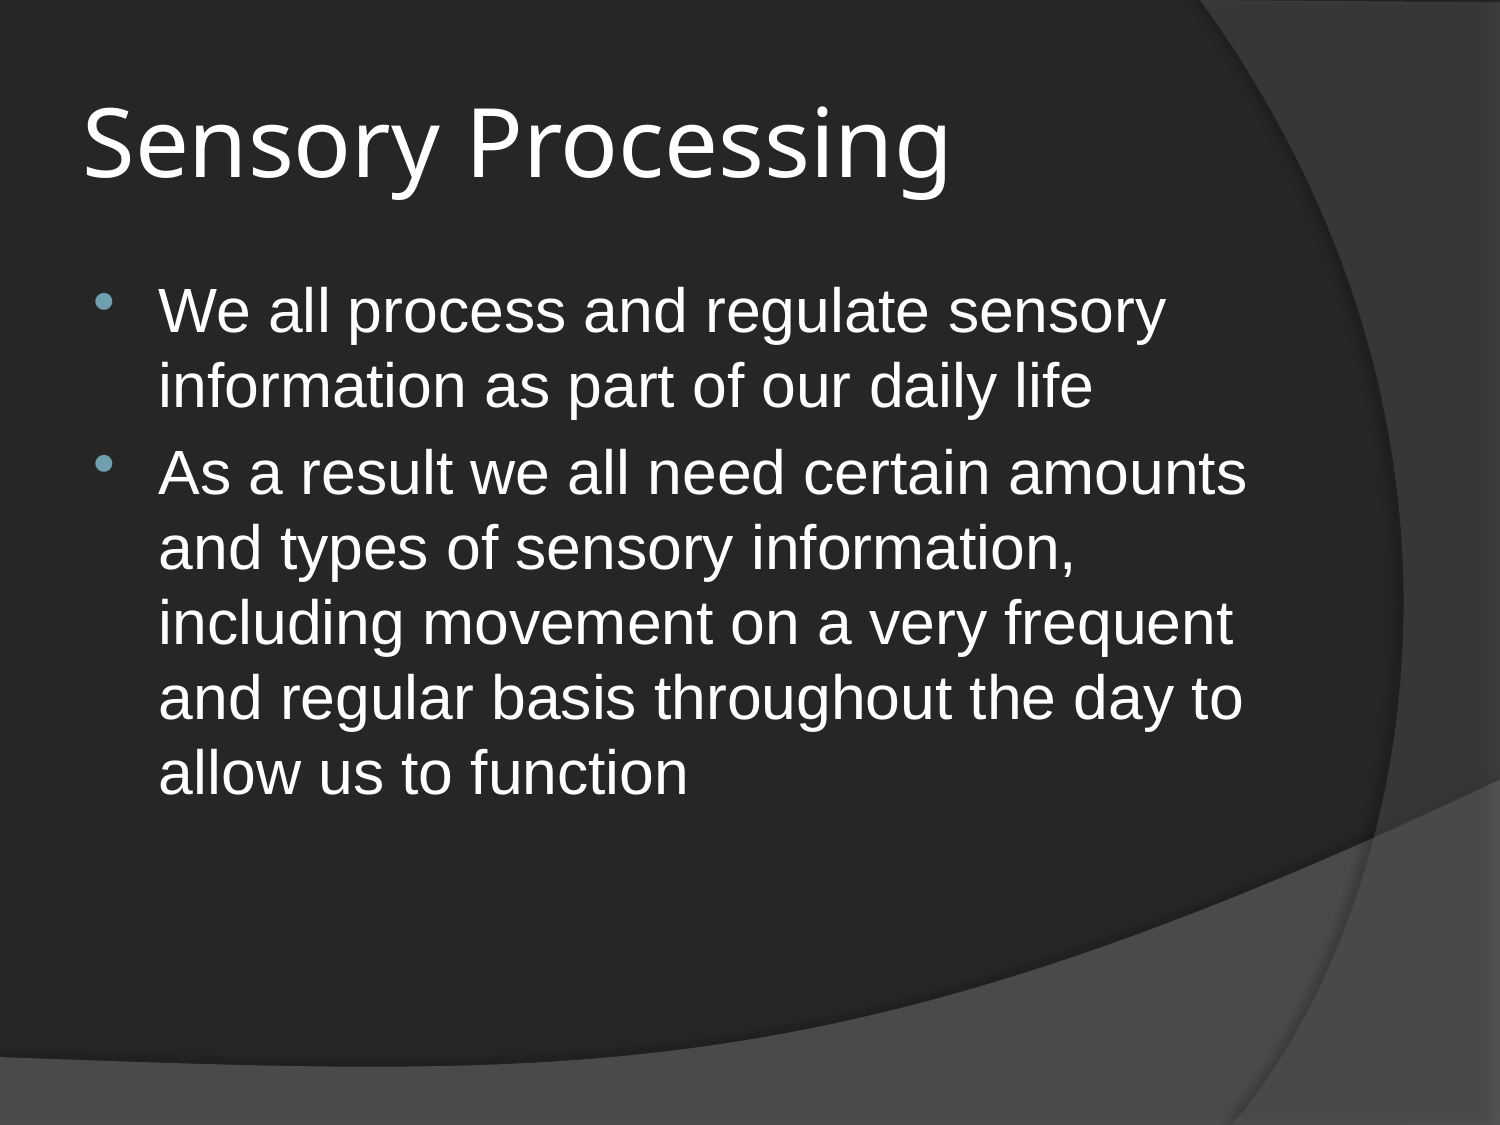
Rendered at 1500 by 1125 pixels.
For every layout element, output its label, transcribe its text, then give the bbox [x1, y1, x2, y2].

list We all process and regulate sensory information as part of our daily life As a result we all need certain amounts and types of sensory information, including movement on a very frequent and regular basis throughout the day to allow us to function [75, 262, 1300, 1005]
title Sensory Processing [75, 45, 1300, 233]
